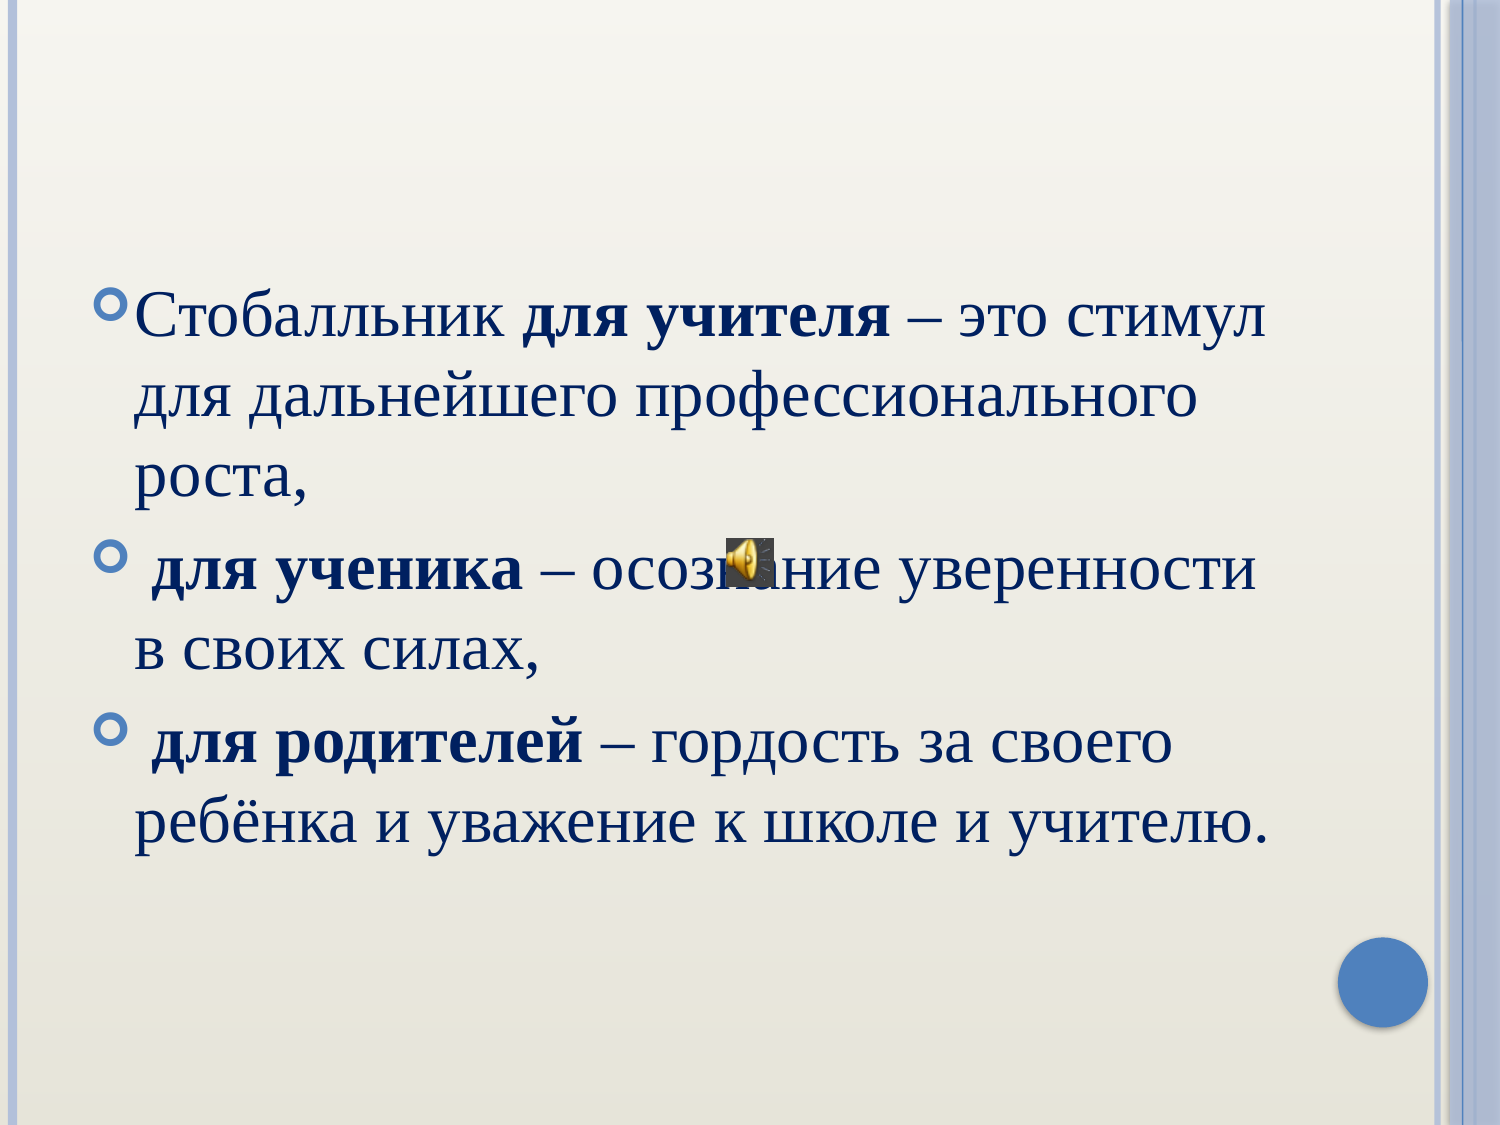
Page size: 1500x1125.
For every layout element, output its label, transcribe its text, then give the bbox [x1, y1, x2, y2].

list Стобалльник для учителя – это стимул для дальнейшего профессионального роста, для ученика – осознание уверенности в своих силах, для родителей – гордость за своего ребёнка и уважение к школе и учителю. [75, 262, 1300, 1062]
picture [724, 537, 776, 588]
